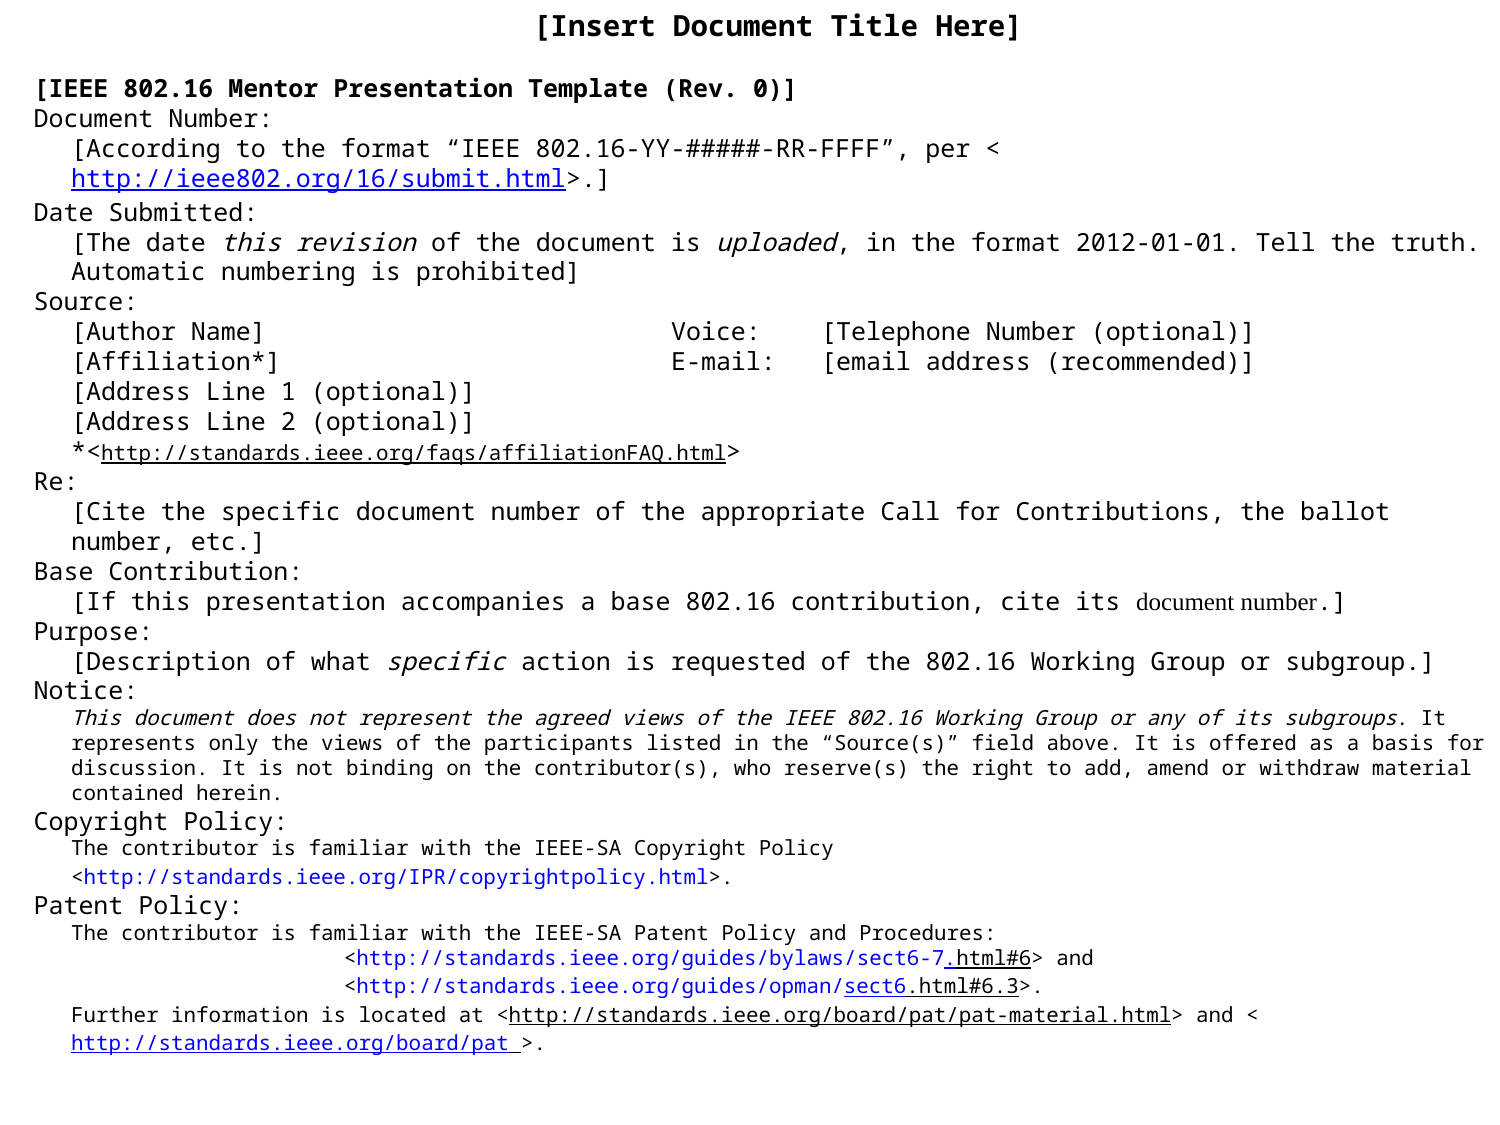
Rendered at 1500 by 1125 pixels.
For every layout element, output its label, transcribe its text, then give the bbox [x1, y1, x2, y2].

text_box [Insert Document Title Here] [IEEE 802.16 Mentor Presentation Template (Rev. 0)] Document Number: [According to the format “IEEE 802.16-YY-#####-RR-FFFF”, per <http://ieee802.org/16/submit.html>.] Date Submitted: [The date this revision of the document is uploaded, in the format 2012-01-01. Tell the truth. Automatic numbering is prohibited] Source: [Author Name] Voice: [Telephone Number (optional)] [Affiliation*] E-mail: [email address (recommended)] [Address Line 1 (optional)] [Address Line 2 (optional)] *<http://standards.ieee.org/faqs/affiliationFAQ.html> Re: [Cite the specific document number of the appropriate Call for Contributions, the ballot number, etc.] Base Contribution: [If this presentation accompanies a base 802.16 contribution, cite its document number.] Purpose: [Description of what specific action is requested of the 802.16 Working Group or subgroup.] Notice: This document does not represent the agreed views of the IEEE 802.16 Working Group or any of its subgroups. It represents only the views of the participants listed in the “Source(s)” field above. It is offered as a basis for discussion. It is not binding on the contributor(s), who reserve(s) the right to add, amend or withdraw material contained herein. Copyright Policy: The contributor is familiar with the IEEE-SA Copyright Policy <http://standards.ieee.org/IPR/copyrightpolicy.html>. Patent Policy: The contributor is familiar with the IEEE-SA Patent Policy and Procedures: <http://standards.ieee.org/guides/bylaws/sect6-7.html#6> and <http://standards.ieee.org/guides/opman/sect6.html#6.3>. Further information is located at <http://standards.ieee.org/board/pat/pat-material.html> and <http://standards.ieee.org/board/pat >. [0, 0, 1500, 1066]
